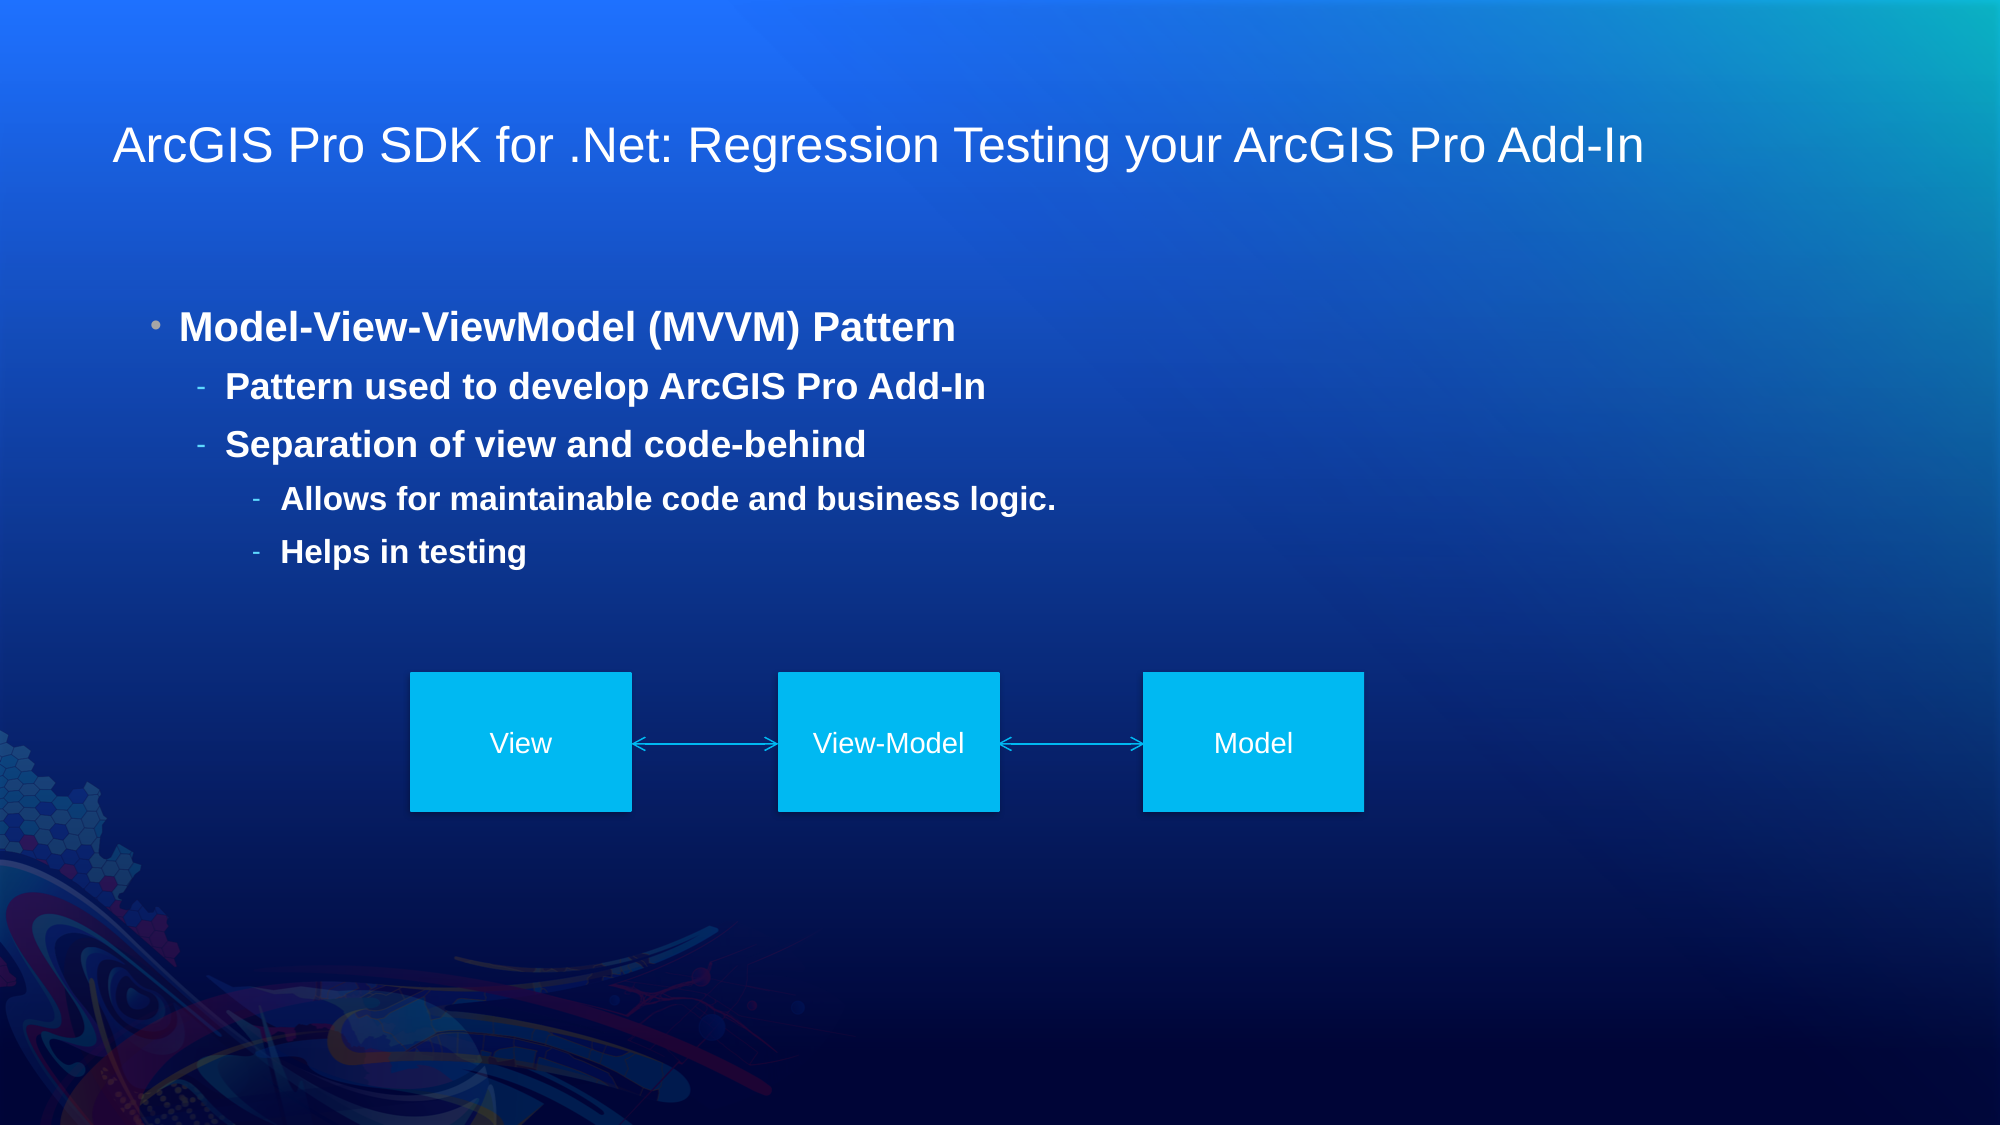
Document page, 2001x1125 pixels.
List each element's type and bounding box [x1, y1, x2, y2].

text_box [0, 0, 2000, 1125]
